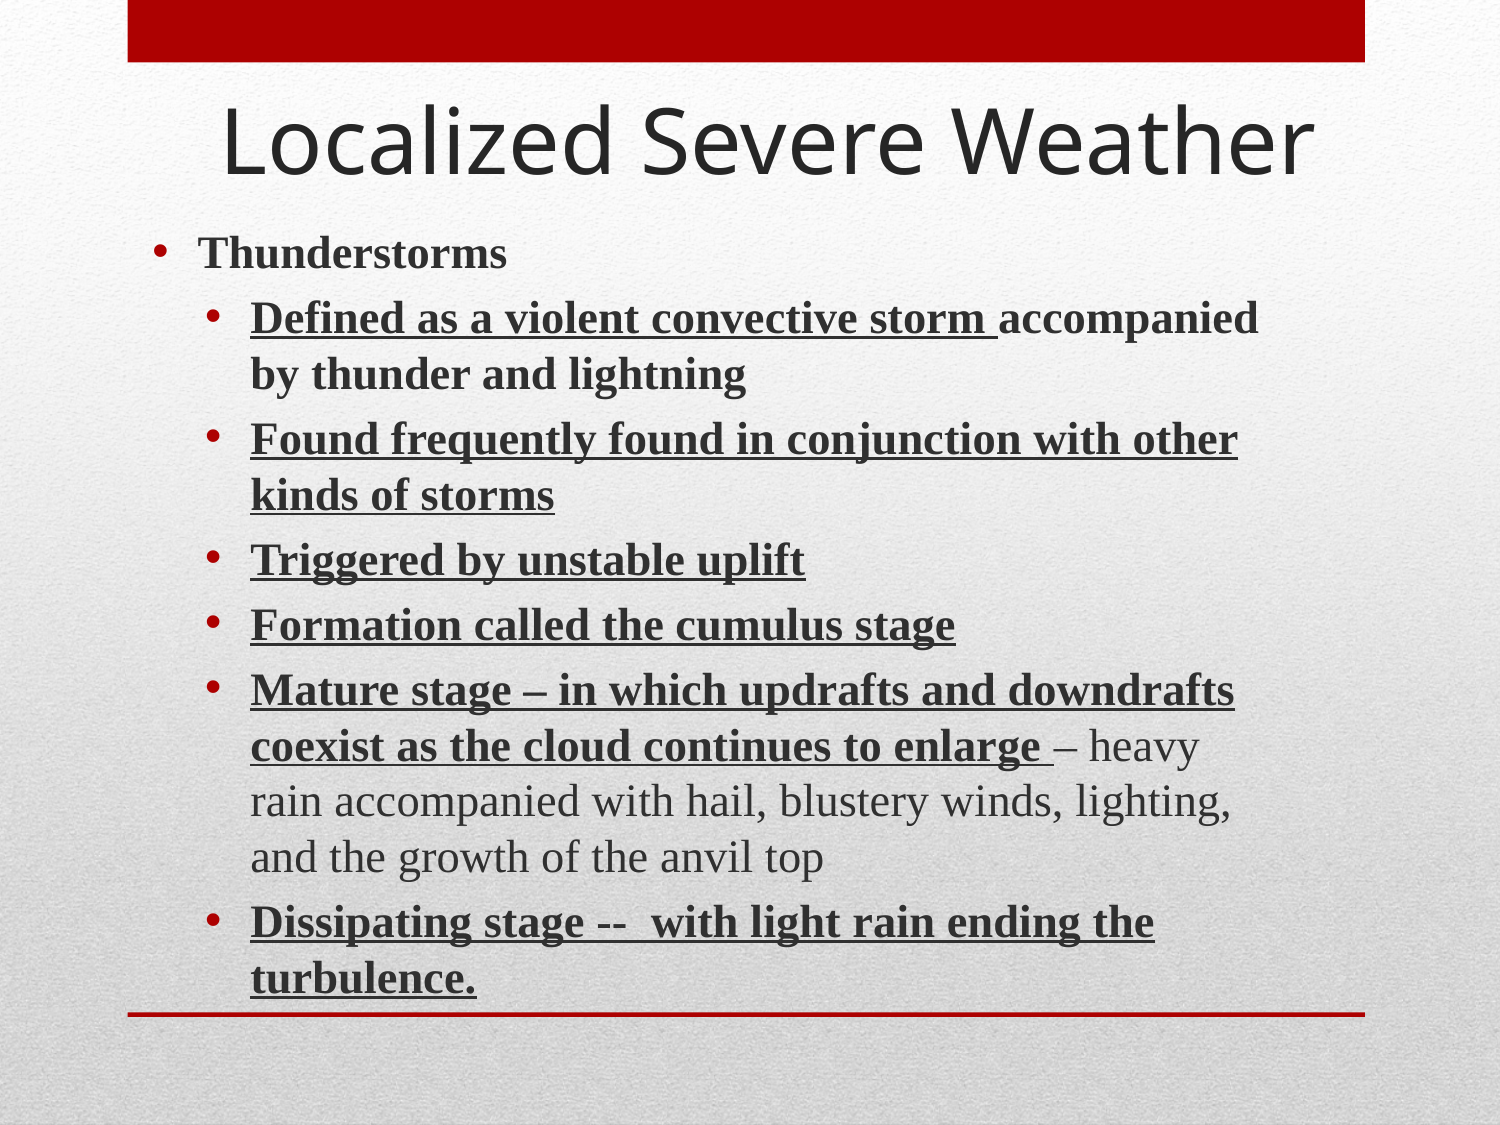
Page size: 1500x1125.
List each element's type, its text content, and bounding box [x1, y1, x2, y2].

title Localized Severe Weather [200, 12, 1338, 200]
list Thunderstorms Defined as a violent convective storm accompanied by thunder and lightning Found frequently found in conjunction with other kinds of storms Triggered by unstable uplift Formation called the cumulus stage Mature stage – in which updrafts and downdrafts coexist as the cloud continues to enlarge – heavy rain accompanied with hail, blustery winds, lighting, and the growth of the anvil top Dissipating stage -- with light rain ending the turbulence. [137, 212, 1275, 1013]
